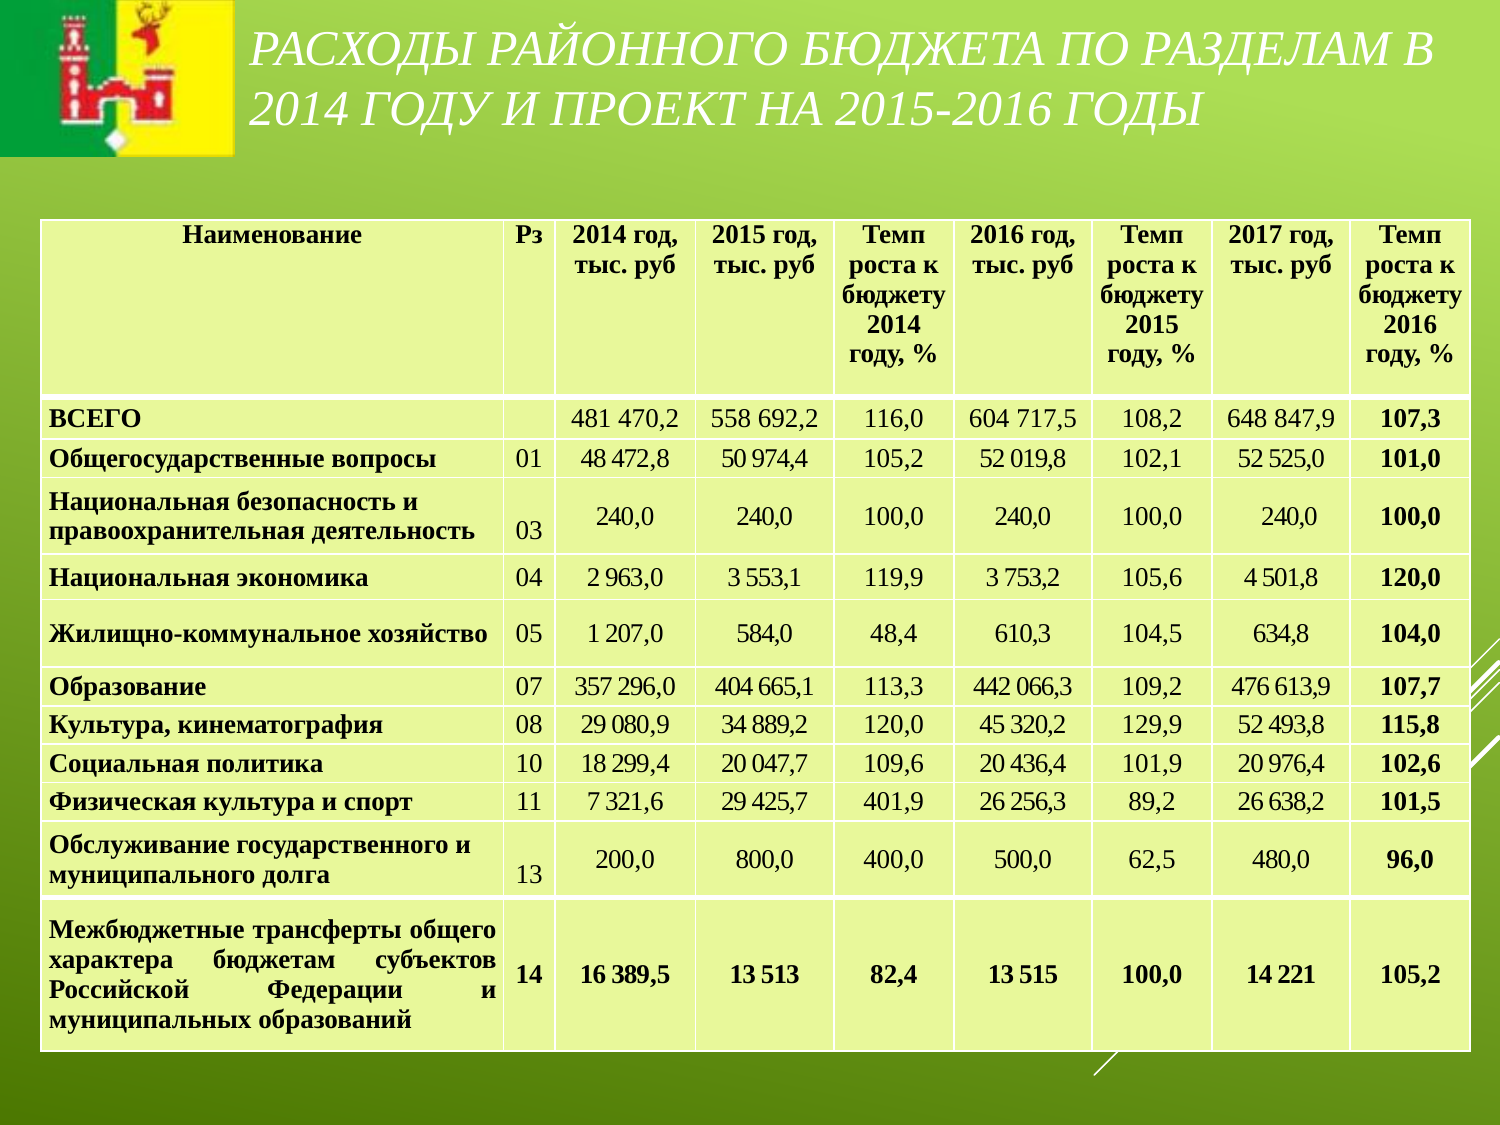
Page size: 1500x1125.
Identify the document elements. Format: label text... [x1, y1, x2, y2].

table_cell 04 [504, 555, 554, 599]
table_cell 480,0 [1213, 822, 1349, 895]
table_cell Образование [42, 668, 503, 705]
table_cell 476 613,9 [1213, 668, 1349, 705]
table_cell 13 [504, 822, 554, 895]
table_cell 52 493,8 [1213, 707, 1349, 743]
table_header 2016 год, тыс. руб [955, 221, 1091, 394]
table_cell 108,2 [1093, 400, 1211, 438]
table_cell 120,0 [1351, 555, 1469, 599]
table_cell 500,0 [955, 822, 1091, 895]
table_cell 52 019,8 [955, 440, 1091, 477]
table_cell 13 513 [696, 900, 833, 1050]
table_cell 14 221 [1213, 900, 1349, 1050]
table_cell Жилищно-коммунальное хозяйство [42, 600, 503, 666]
table_cell 101,0 [1351, 440, 1469, 477]
table_cell 7 321,6 [556, 783, 695, 820]
table_cell 1 207,0 [556, 600, 695, 666]
table_cell 101,9 [1093, 745, 1211, 782]
table_cell 116,0 [835, 400, 953, 438]
table_cell [504, 400, 554, 438]
table_cell 558 692,2 [696, 400, 833, 438]
table_cell 604 717,5 [955, 400, 1091, 438]
table_cell 107,7 [1351, 668, 1469, 705]
table_cell 401,9 [835, 783, 953, 820]
table_cell 200,0 [556, 822, 695, 895]
table_cell 11 [504, 783, 554, 820]
table_cell 05 [504, 600, 554, 666]
table_cell 800,0 [696, 822, 833, 895]
table_cell 107,3 [1351, 400, 1469, 438]
table_cell 4 501,8 [1213, 555, 1349, 599]
table_cell 109,6 [835, 745, 953, 782]
table_header 2017 год, тыс. руб [1213, 221, 1349, 394]
table_header Темп роста к бюджету 2015 году, % [1093, 221, 1211, 394]
table_cell 109,2 [1093, 668, 1211, 705]
table_cell 3 753,2 [955, 555, 1091, 599]
table_cell 357 296,0 [556, 668, 695, 705]
table_cell 07 [504, 668, 554, 705]
table_cell 96,0 [1351, 822, 1469, 895]
table_cell 129,9 [1093, 707, 1211, 743]
table_cell 48,4 [835, 600, 953, 666]
table_cell 400,0 [835, 822, 953, 895]
table_cell 20 976,4 [1213, 745, 1349, 782]
table_cell 442 066,3 [955, 668, 1091, 705]
table_cell Обслуживание государственного и муниципального долга [42, 822, 503, 895]
table_cell 62,5 [1093, 822, 1211, 895]
table_cell 240,0 [696, 478, 833, 553]
table_cell 104,0 [1351, 600, 1469, 666]
table_cell 404 665,1 [696, 668, 833, 705]
table_cell 610,3 [955, 600, 1091, 666]
table_cell 648 847,9 [1213, 400, 1349, 438]
table_cell 481 470,2 [556, 400, 695, 438]
table_cell 3 553,1 [696, 555, 833, 599]
table_cell 105,2 [835, 440, 953, 477]
table_cell 102,6 [1351, 745, 1469, 782]
table_cell 634,8 [1213, 600, 1349, 666]
table_cell 14 [504, 900, 554, 1050]
table_cell 105,2 [1351, 900, 1469, 1050]
table_cell 26 256,3 [955, 783, 1091, 820]
table_cell 100,0 [1351, 478, 1469, 553]
table_cell 240,0 [955, 478, 1091, 553]
table_cell 03 [504, 478, 554, 553]
text_box РАСХОДЫ РАЙОННОГО БЮДЖЕТА ПО РАЗДЕЛАМ В 2014 ГОДУ И ПРОЕКТ НА 2015-2016 ГОДЫ [235, 8, 1500, 143]
table_cell 240,0 [1213, 478, 1349, 553]
table_cell 100,0 [1093, 478, 1211, 553]
table_cell 102,1 [1093, 440, 1211, 477]
table_cell 105,6 [1093, 555, 1211, 599]
table_cell 101,5 [1351, 783, 1469, 820]
table_cell Общегосударственные вопросы [42, 440, 503, 477]
table_cell 08 [504, 707, 554, 743]
table_cell Межбюджетные трансферты общего характера бюджетам субъектов Российской Федерации и муниципальных образований [42, 900, 503, 1050]
table_cell 20 436,4 [955, 745, 1091, 782]
table_cell 10 [504, 745, 554, 782]
table_cell 29 080,9 [556, 707, 695, 743]
table_header 2015 год, тыс. руб [696, 221, 833, 394]
table_cell 52 525,0 [1213, 440, 1349, 477]
table_cell 20 047,7 [696, 745, 833, 782]
table_header 2014 год, тыс. руб [556, 221, 695, 394]
table_cell 48 472,8 [556, 440, 695, 477]
table_header Темп роста к бюджету 2014 году, % [835, 221, 953, 394]
table_cell ВСЕГО [42, 400, 503, 438]
table_cell 100,0 [1093, 900, 1211, 1050]
table_cell Культура, кинематография [42, 707, 503, 743]
table_cell 240,0 [556, 478, 695, 553]
table_cell 45 320,2 [955, 707, 1091, 743]
table_cell 13 515 [955, 900, 1091, 1050]
table_header Темп роста к бюджету 2016 году, % [1351, 221, 1469, 394]
table_cell 89,2 [1093, 783, 1211, 820]
table_cell 119,9 [835, 555, 953, 599]
table_cell Социальная политика [42, 745, 503, 782]
table_cell 01 [504, 440, 554, 477]
table_cell 82,4 [835, 900, 953, 1050]
table_header Рз [504, 221, 554, 394]
table_cell 50 974,4 [696, 440, 833, 477]
table_cell 18 299,4 [556, 745, 695, 782]
table_cell Национальная экономика [42, 555, 503, 599]
table_cell Национальная безопасность и правоохранительная деятельность [42, 478, 503, 553]
table_cell 104,5 [1093, 600, 1211, 666]
picture [0, 0, 235, 157]
table_cell Физическая культура и спорт [42, 783, 503, 820]
table_cell 113,3 [835, 668, 953, 705]
table_cell 16 389,5 [556, 900, 695, 1050]
table_cell 29 425,7 [696, 783, 833, 820]
table_cell 2 963,0 [556, 555, 695, 599]
table_cell 115,8 [1351, 707, 1469, 743]
table_cell 26 638,2 [1213, 783, 1349, 820]
table_cell 584,0 [696, 600, 833, 666]
table_cell 100,0 [835, 478, 953, 553]
table_cell 34 889,2 [696, 707, 833, 743]
table_header Наименование [42, 221, 503, 394]
table_cell 120,0 [835, 707, 953, 743]
